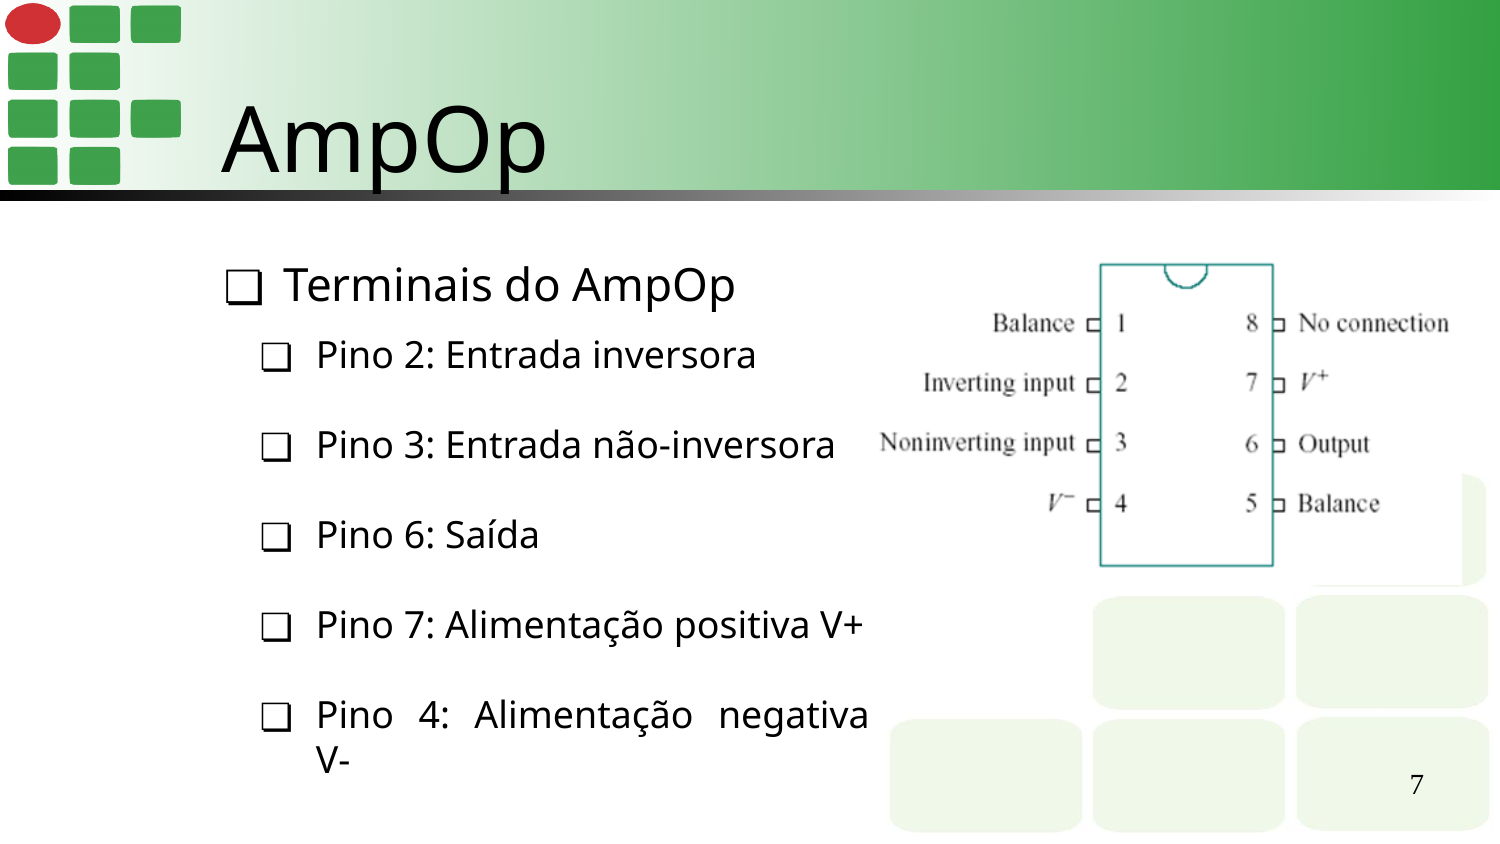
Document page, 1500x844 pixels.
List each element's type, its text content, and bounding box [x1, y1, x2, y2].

text_box AmpOp [206, 26, 1468, 207]
text_box Terminais do AmpOp [193, 248, 1469, 324]
picture [5, 3, 181, 185]
text_box Pino 2: Entrada inversora Pino 3: Entrada não-inversora Pino 6: Saída Pino 7: Alimentação positiva V+ Pino 4: Alimentação negativa V- [150, 323, 886, 776]
picture [803, 259, 1495, 835]
slide_number ‹#› [1075, 768, 1425, 827]
